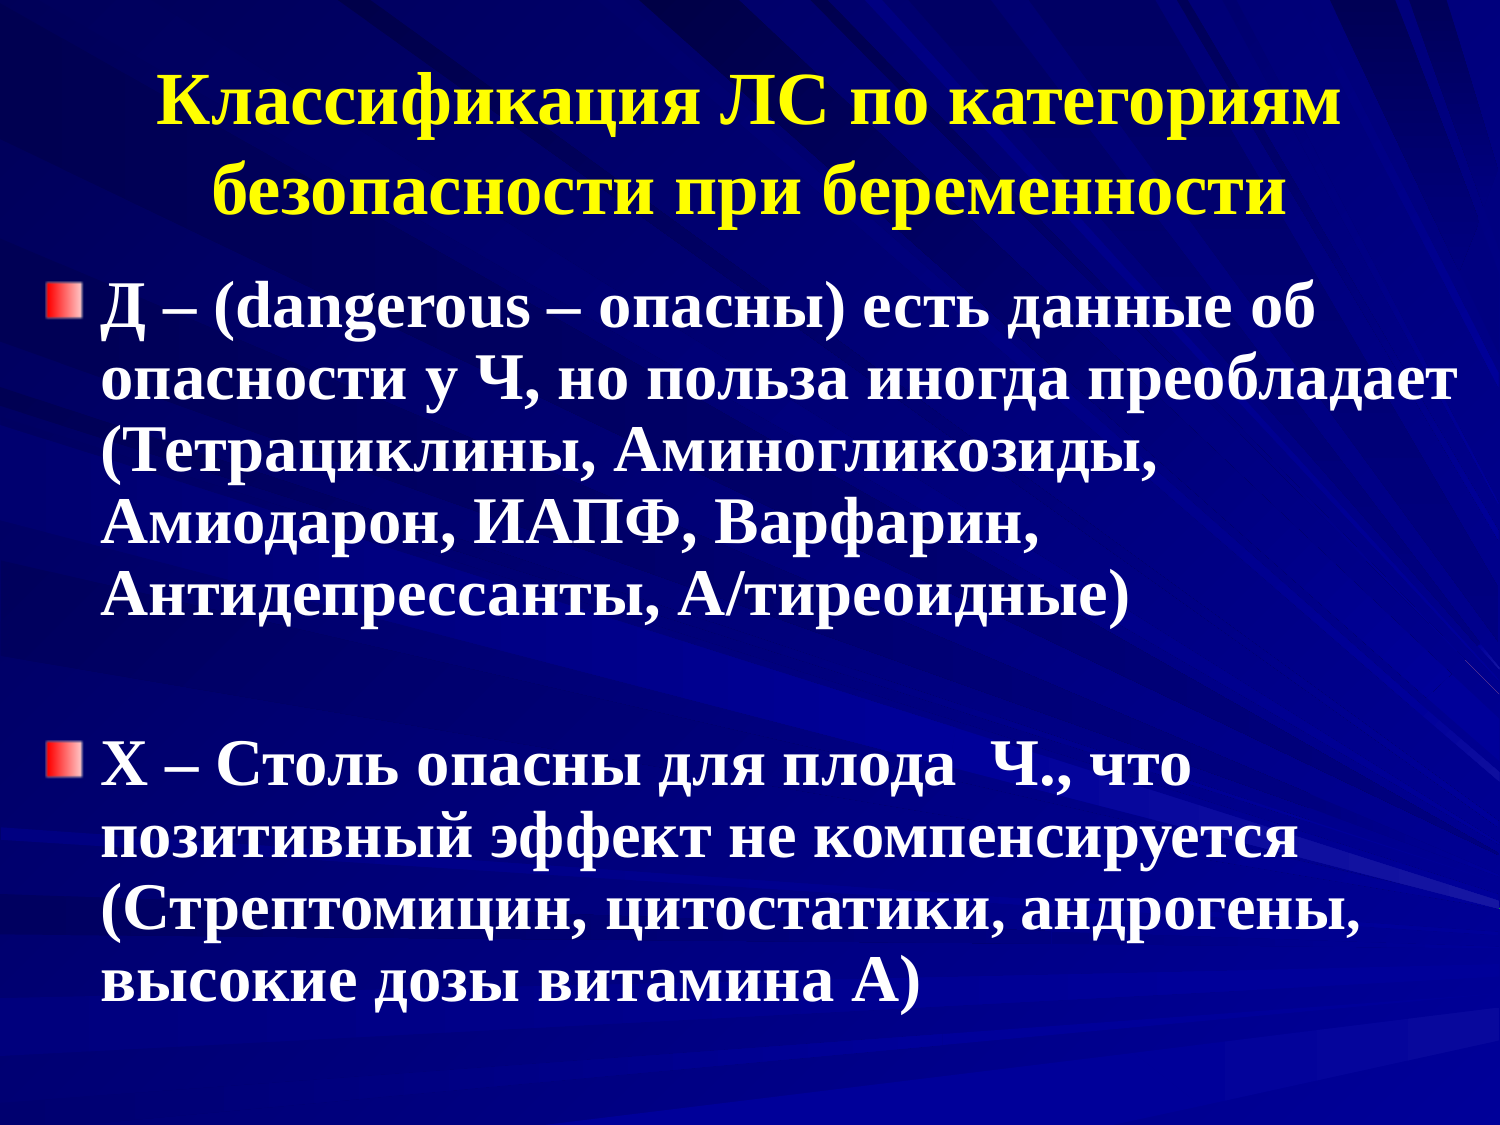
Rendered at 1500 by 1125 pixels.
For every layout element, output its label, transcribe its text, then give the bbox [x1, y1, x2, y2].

list Д – (dangerous – опасны) есть данные об опасности у Ч, но польза иногда преобладает (Тетрациклины, Аминогликозиды, Амиодарон, ИАПФ, Варфарин, Антидепрессанты, А/тиреоидные) Х – Столь опасны для плода Ч., что позитивный эффект не компенсируется (Стрептомицин, цитостатики, андрогены, высокие дозы витамина А) [29, 262, 1500, 1071]
picture [44, 280, 87, 323]
picture [44, 739, 87, 782]
title Классификация ЛС по категориям безопасности при беременности [74, 45, 1426, 234]
